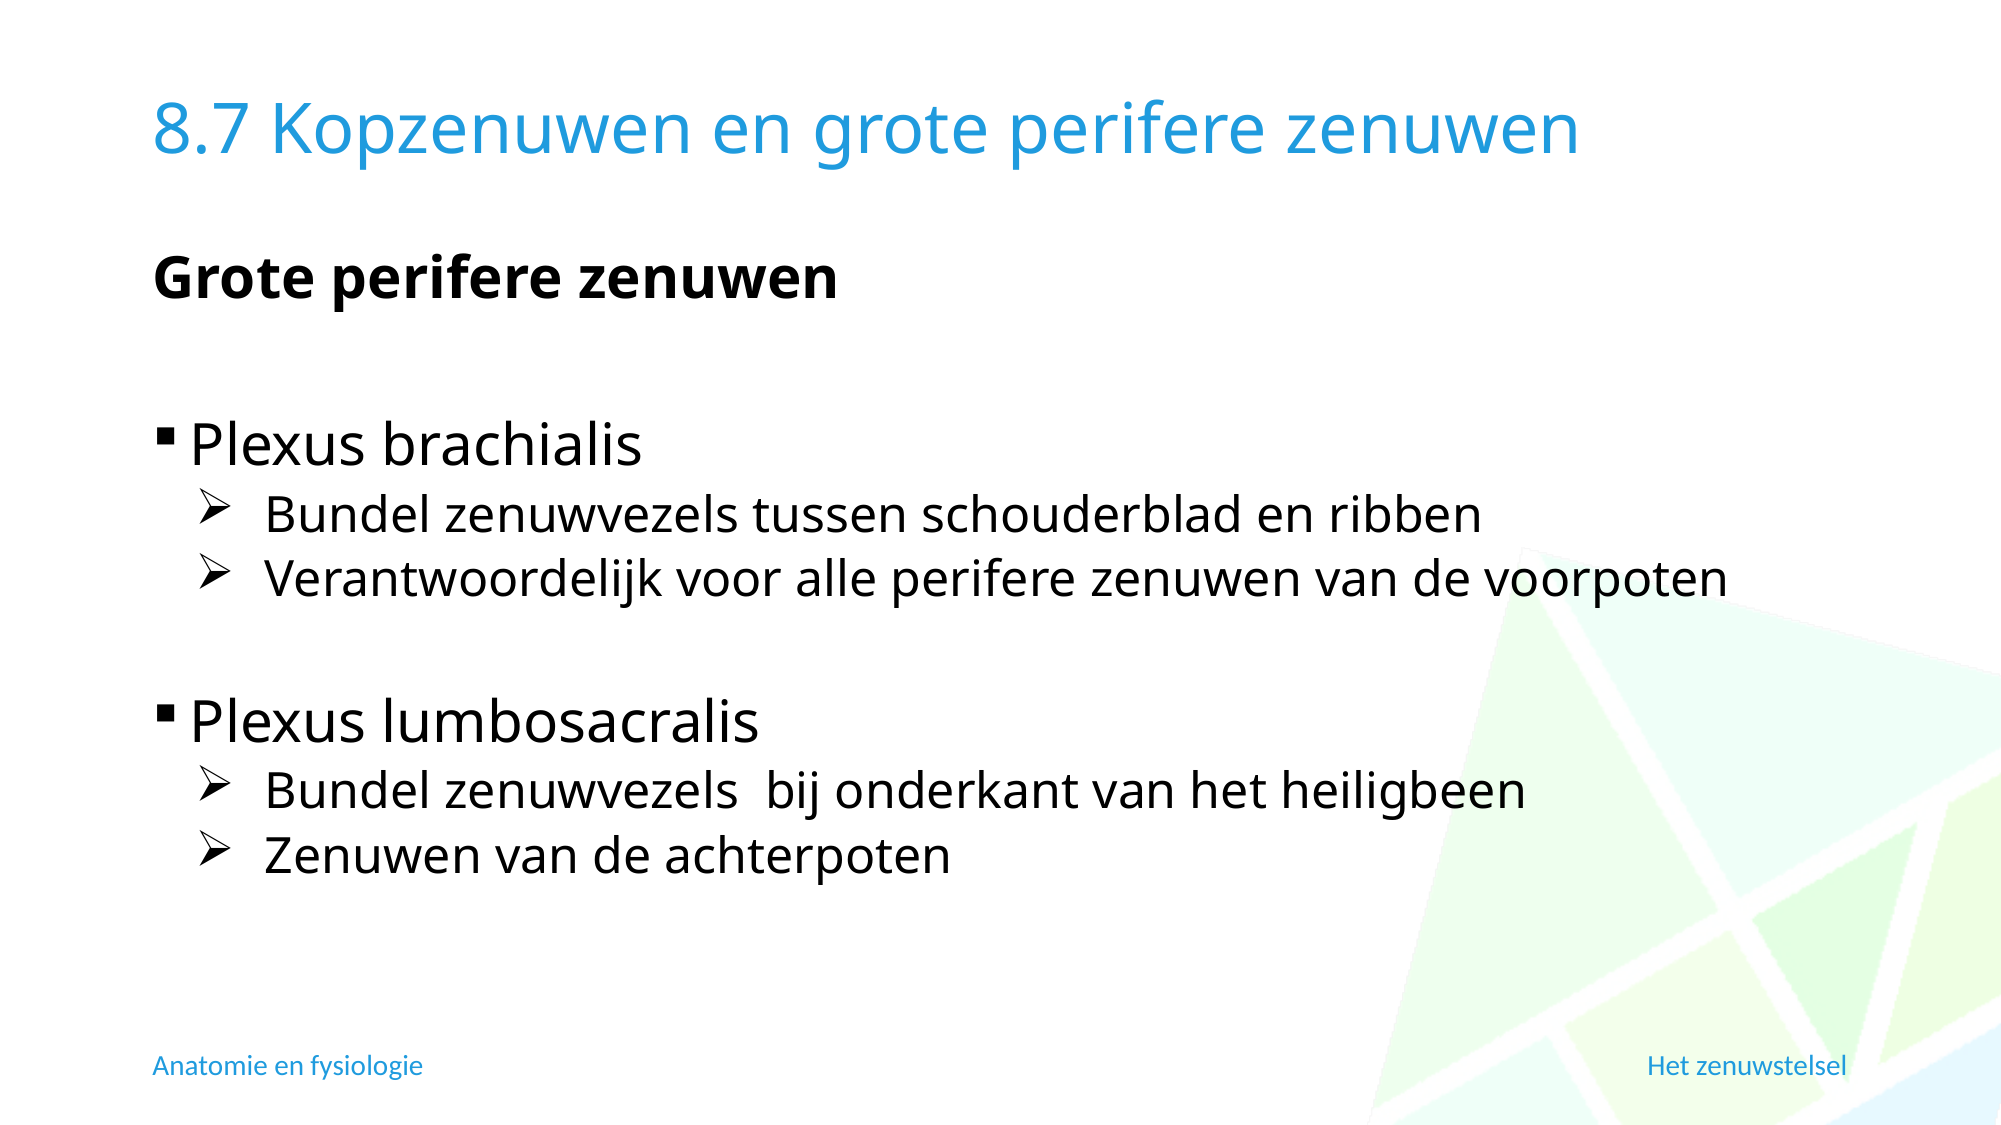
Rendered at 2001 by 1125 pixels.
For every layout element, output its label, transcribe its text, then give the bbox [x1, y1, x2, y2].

list Het zenuwstelsel [1412, 1042, 1863, 1103]
list Anatomie en fysiologie [137, 1042, 588, 1103]
title 8.7 Kopzenuwen en grote perifere zenuwen [137, 59, 1863, 203]
list Grote perifere zenuwen Plexus brachialis Bundel zenuwvezels tussen schouderblad en ribben Verantwoordelijk voor alle perifere zenuwen van de voorpoten Plexus lumbosacralis Bundel zenuwvezels bij onderkant van het heiligbeen Zenuwen van de achterpoten [137, 240, 1863, 1014]
